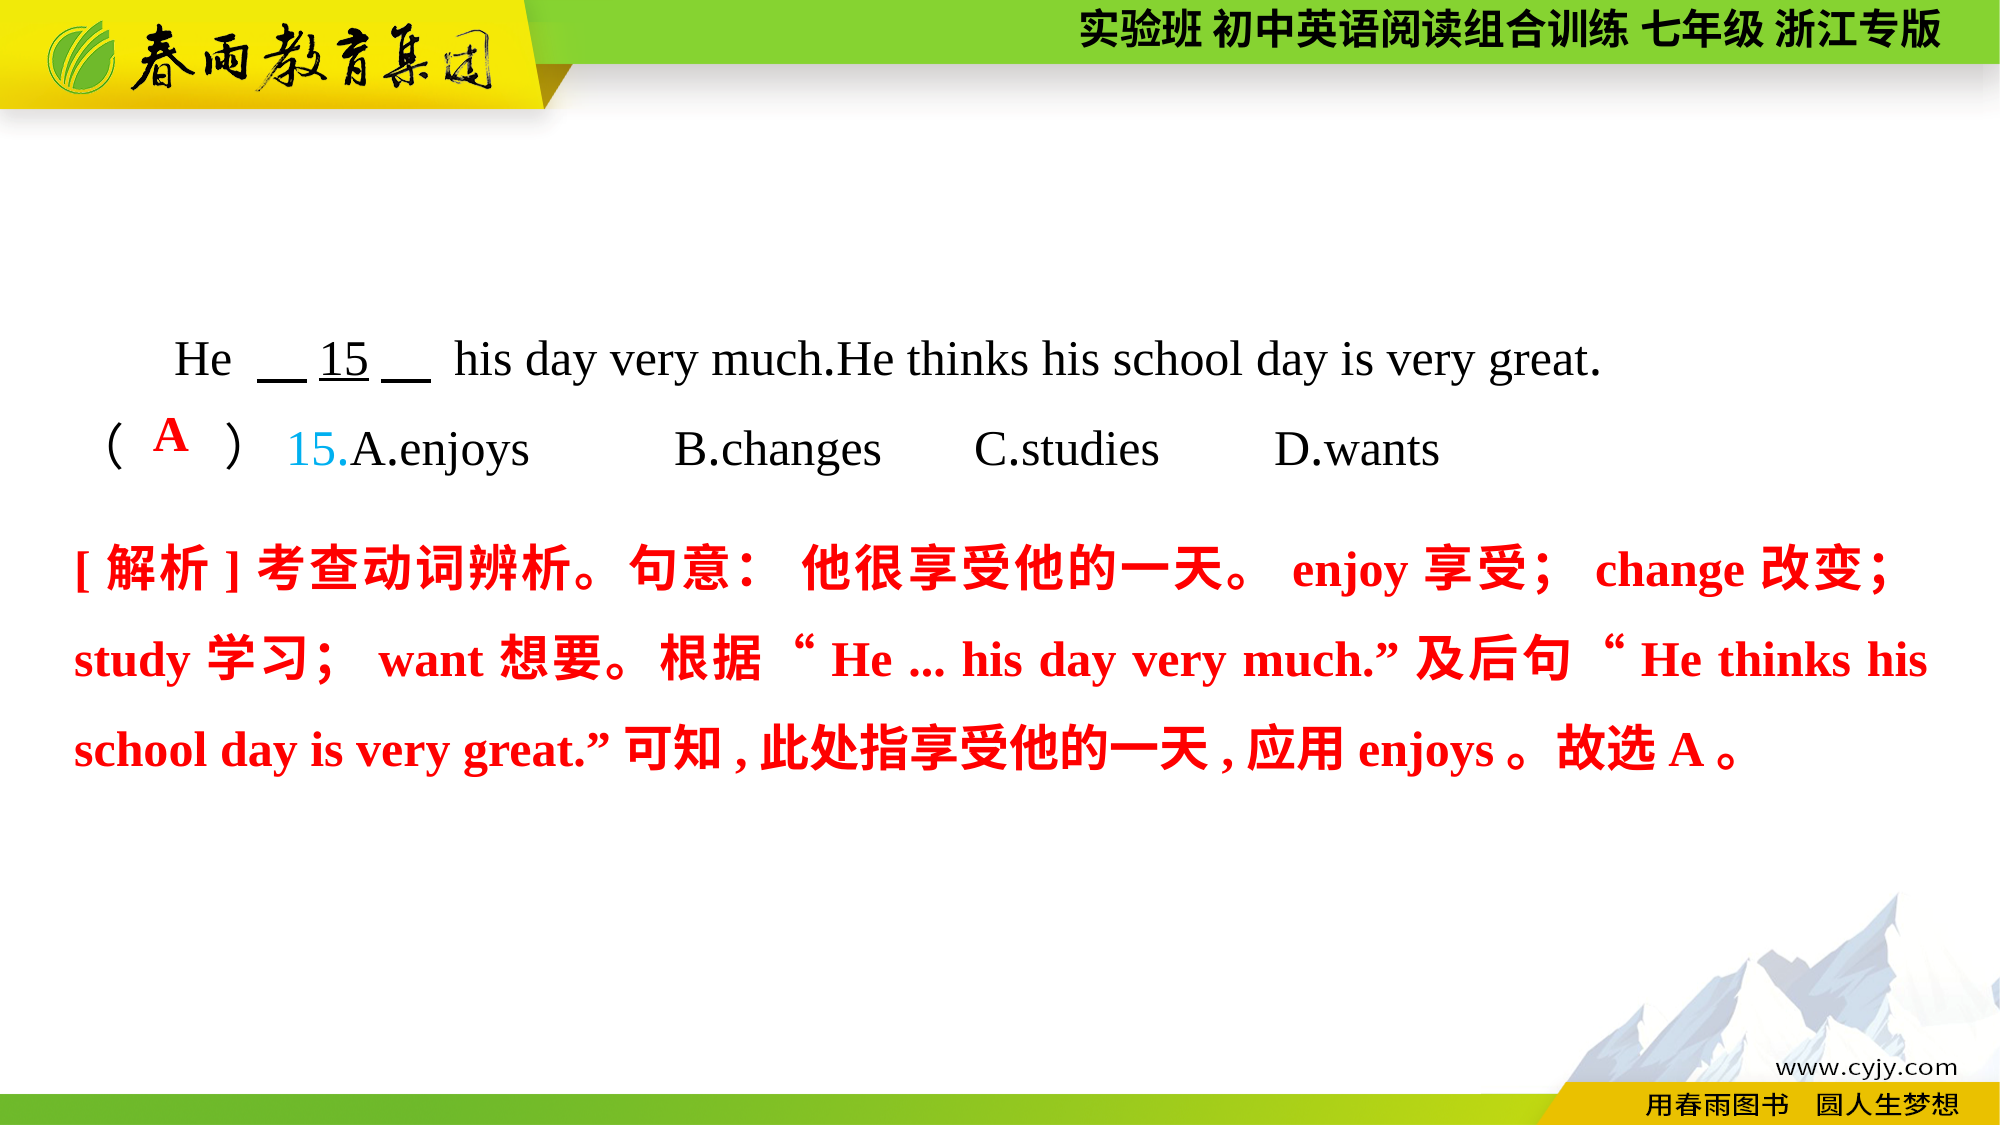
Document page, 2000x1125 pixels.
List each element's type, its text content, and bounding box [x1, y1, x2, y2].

text_box [解析]考查动词辨析。句意： 他很享受他的一天。enjoy享受；change改变；study学习；want想要。根据“He ... his day very much.”及后句“He thinks his school day is very great.”可知,此处指享受他的一天,应用enjoys。故选A。 [59, 498, 1944, 784]
picture [0, 0, 2000, 1125]
text_box A [138, 394, 204, 469]
list He 15 his day very much.He thinks his school day is very great. （ ）15.A.enjoys B.changes C.studies D.wants [59, 287, 1944, 485]
